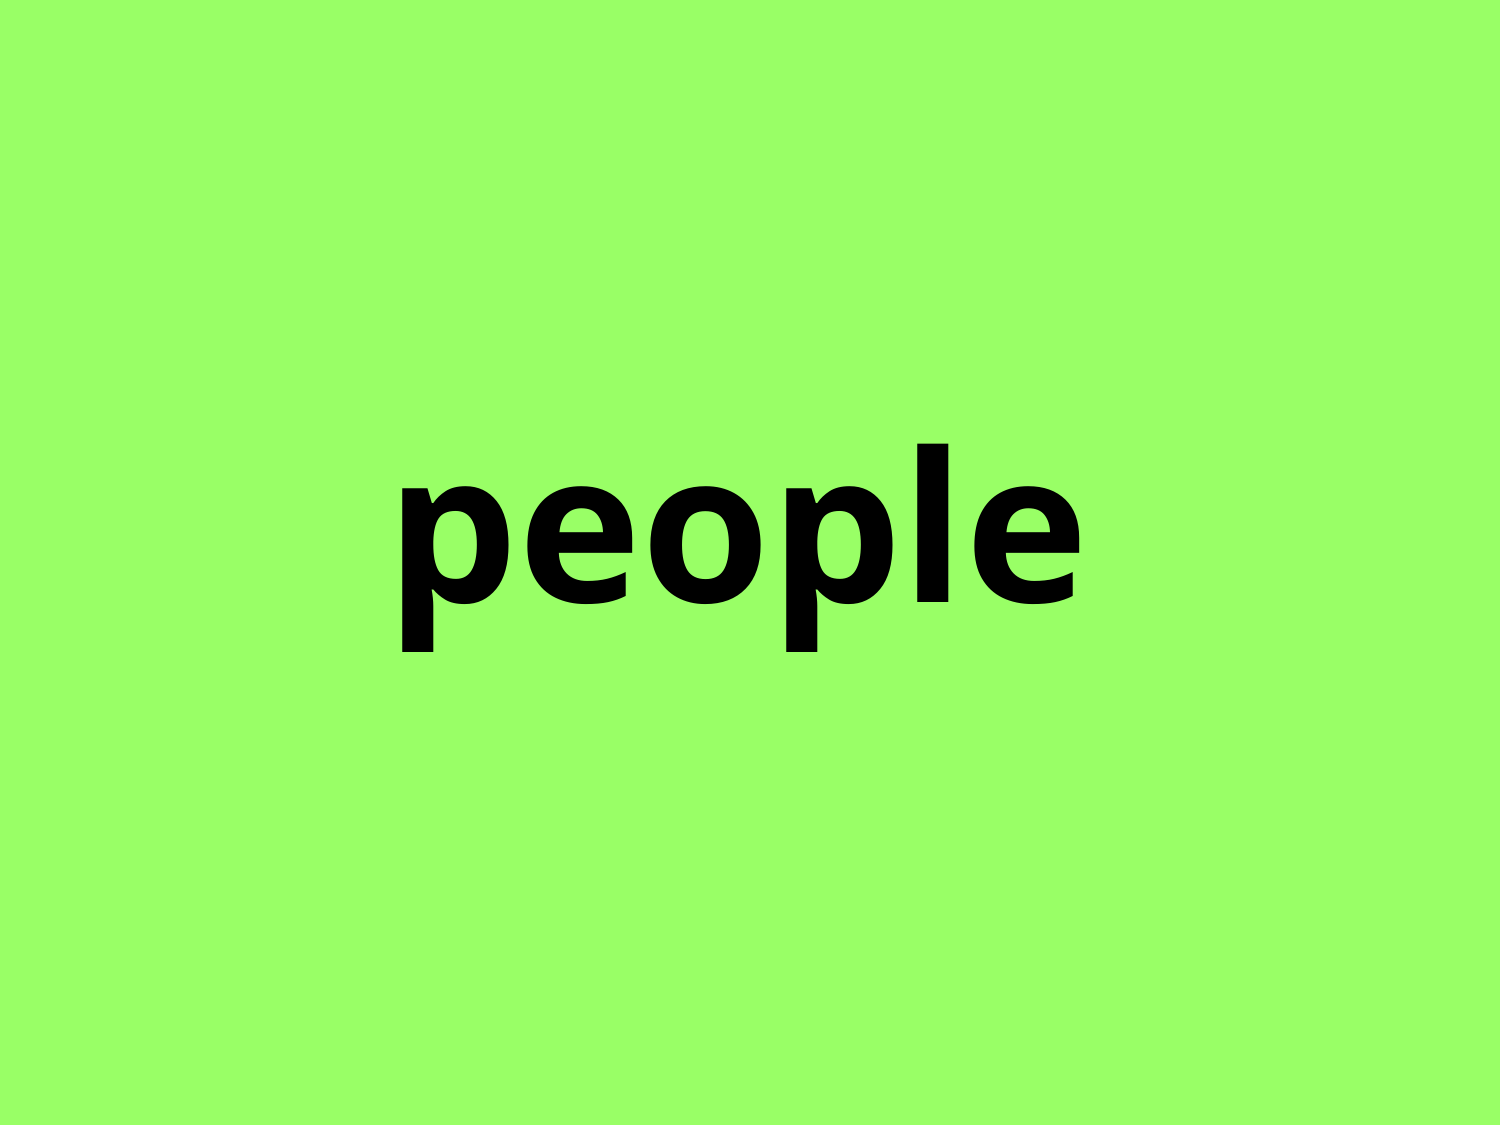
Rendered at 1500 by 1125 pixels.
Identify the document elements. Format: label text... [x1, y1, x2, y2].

title people [99, 424, 1376, 613]
